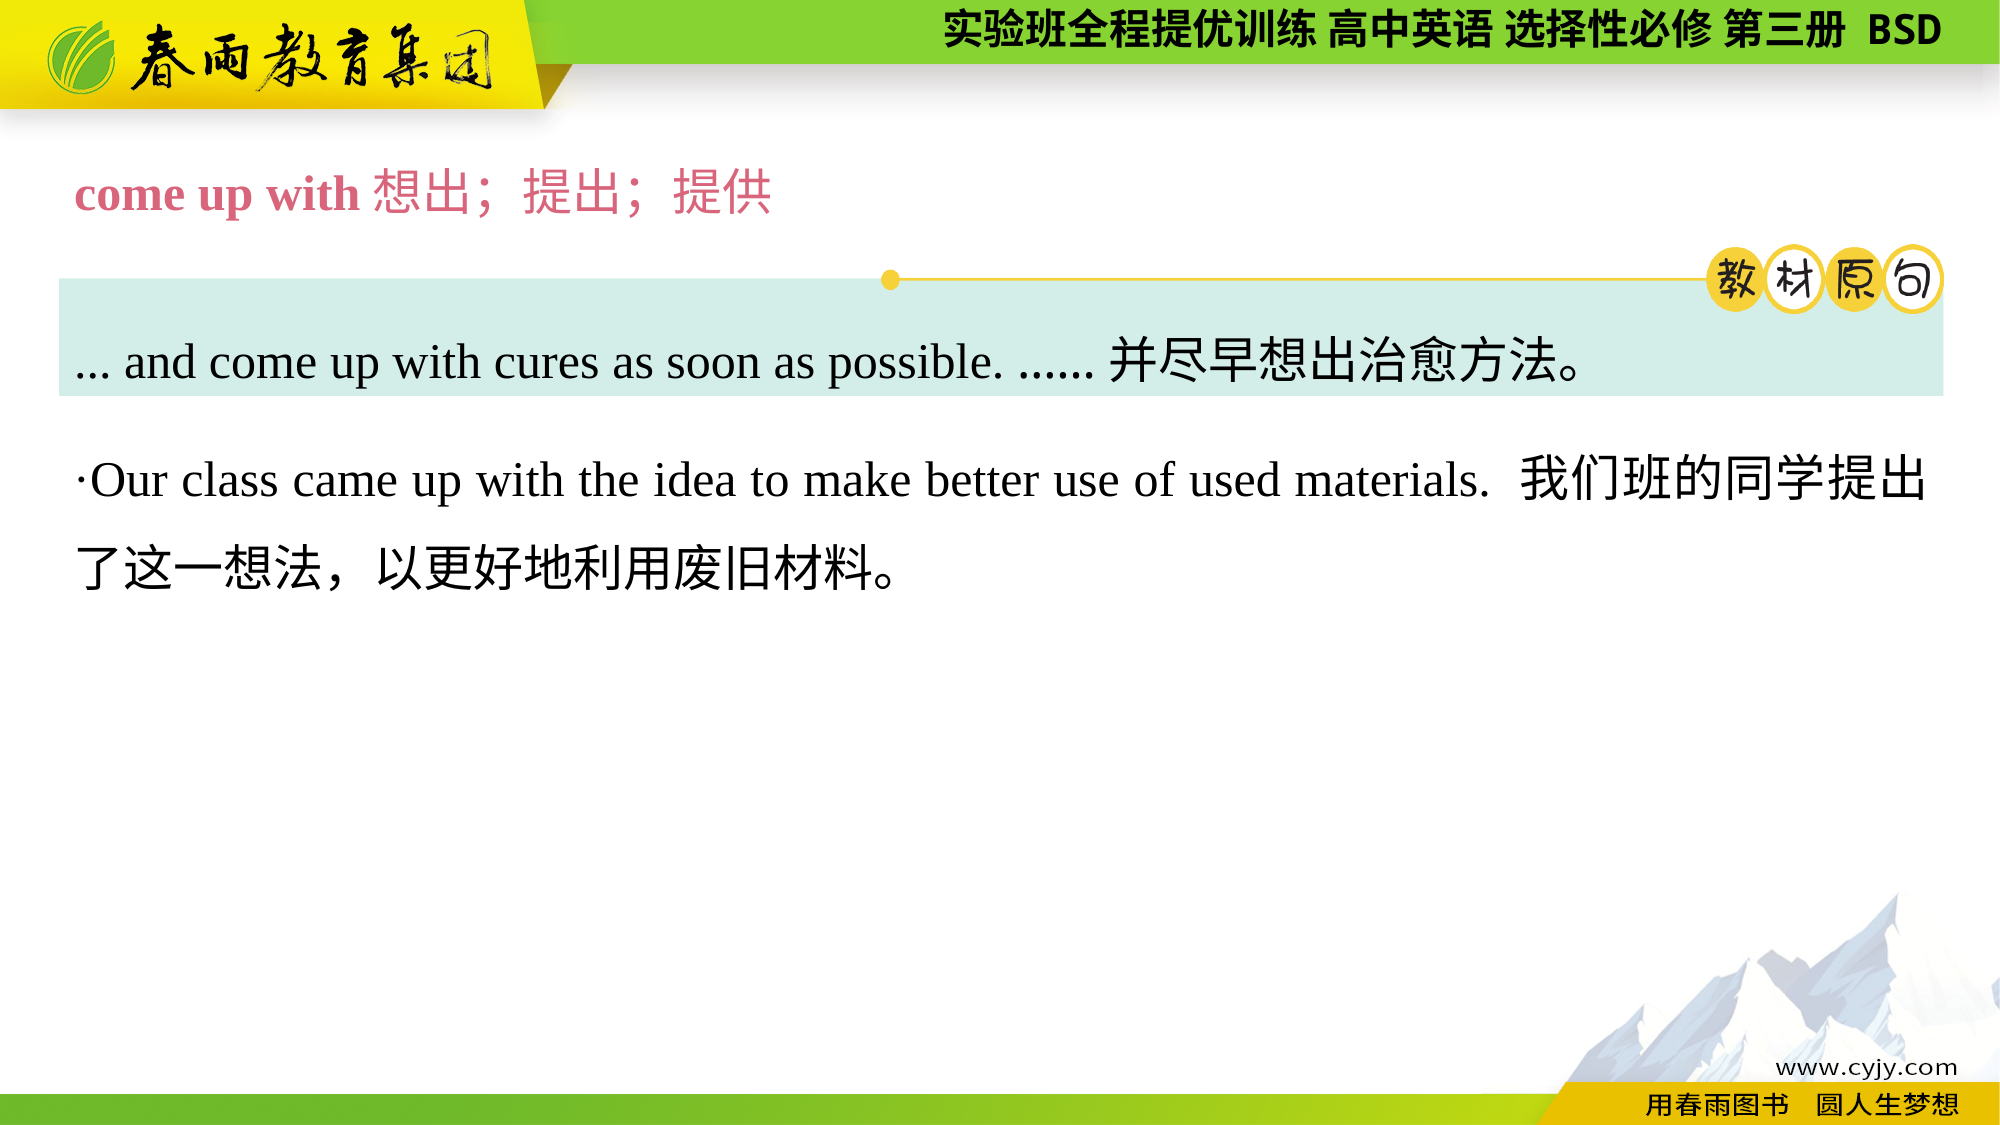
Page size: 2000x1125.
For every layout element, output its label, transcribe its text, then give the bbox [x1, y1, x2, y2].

picture [0, 0, 2000, 1125]
text_box ·Our class came up with the idea to make better use of used materials. 我们班的同学提出了这一想法，以更好地利用废旧材料。 [58, 408, 1944, 604]
text_box ... and come up with cures as soon as possible. ……并尽早想出治愈方法。 [59, 278, 1944, 396]
list come up with想出；提出；提供 [59, 122, 1944, 217]
